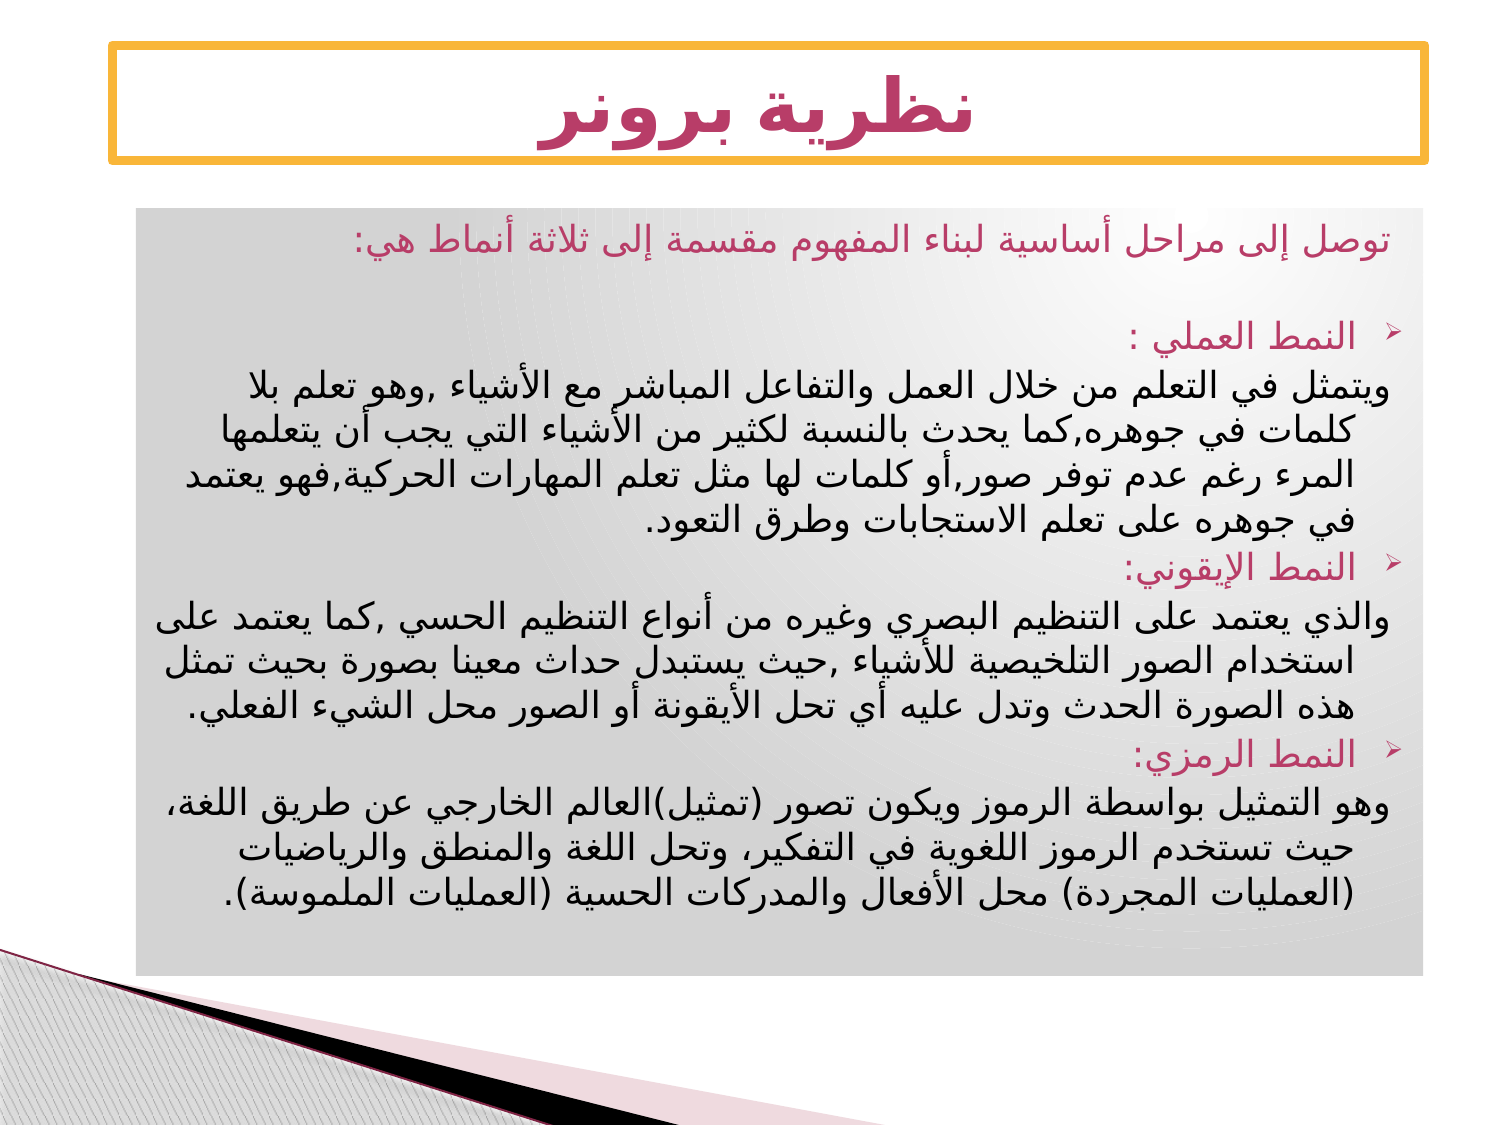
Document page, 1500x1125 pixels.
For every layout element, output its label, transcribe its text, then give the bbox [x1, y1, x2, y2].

title نظرية برونر [108, 41, 1429, 165]
list توصل إلى مراحل أساسية لبناء المفهوم مقسمة إلى ثلاثة أنماط هي: النمط العملي : ويتمثل في التعلم من خلال العمل والتفاعل المباشر مع الأشياء ,وهو تعلم بلا كلمات في جوهره,كما يحدث بالنسبة لكثير من الأشياء التي يجب أن يتعلمها المرء رغم عدم توفر صور,أو كلمات لها مثل تعلم المهارات الحركية,فهو يعتمد في جوهره على تعلم الاستجابات وطرق التعود. النمط الإيقوني: والذي يعتمد على التنظيم البصري وغيره من أنواع التنظيم الحسي ,كما يعتمد على استخدام الصور التلخيصية للأشياء ,حيث يستبدل حداث معينا بصورة بحيث تمثل هذه الصورة الحدث وتدل عليه أي تحل الأيقونة أو الصور محل الشيء الفعلي. النمط الرمزي: وهو التمثيل بواسطة الرموز ويكون تصور (تمثيل)العالم الخارجي عن طريق اللغة، حيث تستخدم الرموز اللغوية في التفكير، وتحل اللغة والمنطق والرياضيات (العمليات المجردة) محل الأفعال والمدركات الحسية (العمليات الملموسة). [135, 208, 1424, 976]
